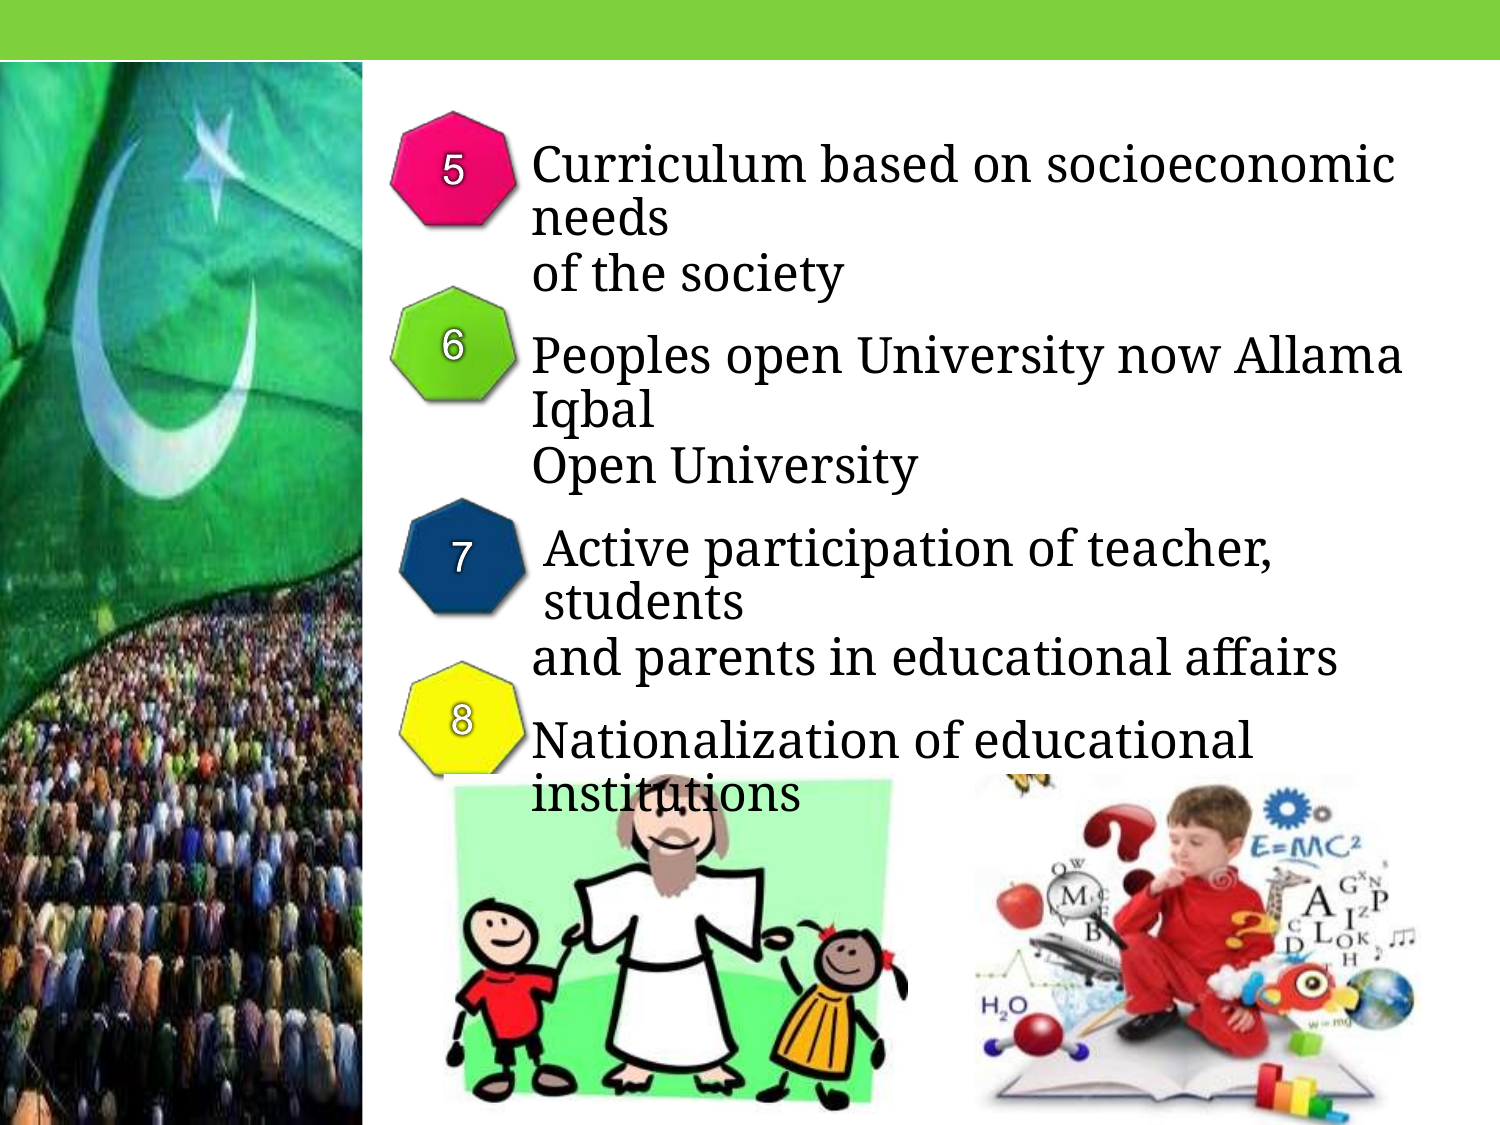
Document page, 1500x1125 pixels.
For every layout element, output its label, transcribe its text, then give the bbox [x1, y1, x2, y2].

text_box [975, 774, 1422, 1125]
text_box [443, 774, 908, 1114]
text_box [396, 495, 535, 623]
text_box [452, 542, 473, 572]
text_box [437, 148, 470, 191]
text_box Curriculum based on socioeconomic needs of the society [529, 138, 1481, 253]
text_box [437, 323, 470, 366]
text_box [443, 154, 464, 185]
text_box Peoples open University now Allama Iqbal Open University [529, 330, 1476, 445]
text_box [396, 658, 535, 785]
text_box [446, 536, 478, 578]
text_box Nationalization of educational institutions [529, 714, 1473, 769]
text_box [387, 108, 526, 235]
text_box [452, 704, 473, 735]
text_box [446, 698, 478, 741]
text_box [387, 283, 526, 410]
text_box [0, 62, 363, 1125]
text_box [443, 329, 464, 360]
text_box [0, 0, 1500, 60]
text_box Active participation of teacher, students and parents in educational affairs [529, 522, 1433, 637]
